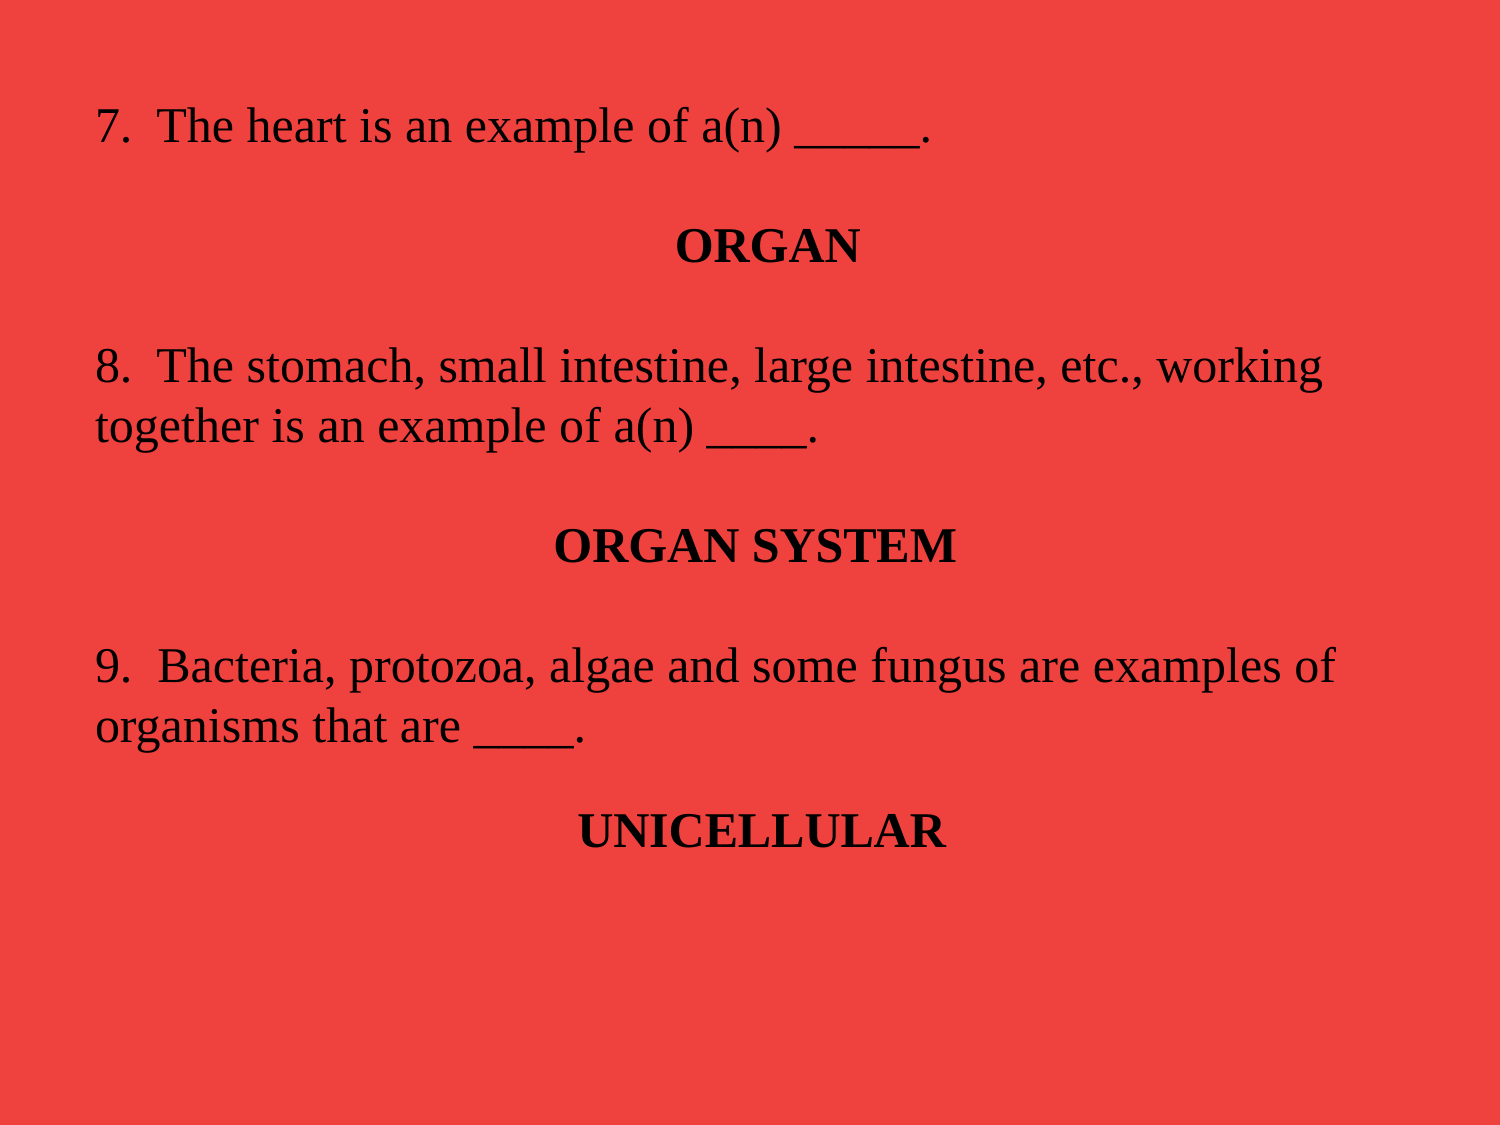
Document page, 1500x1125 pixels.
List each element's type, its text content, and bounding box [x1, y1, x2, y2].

text_box 7. The heart is an example of a(n) _____. ORGAN 8. The stomach, small intestine, large intestine, etc., working together is an example of a(n) ____. ORGAN SYSTEM 9. Bacteria, protozoa, algae and some fungus are examples of organisms that are ____. UNICELLULAR [80, 85, 1443, 865]
